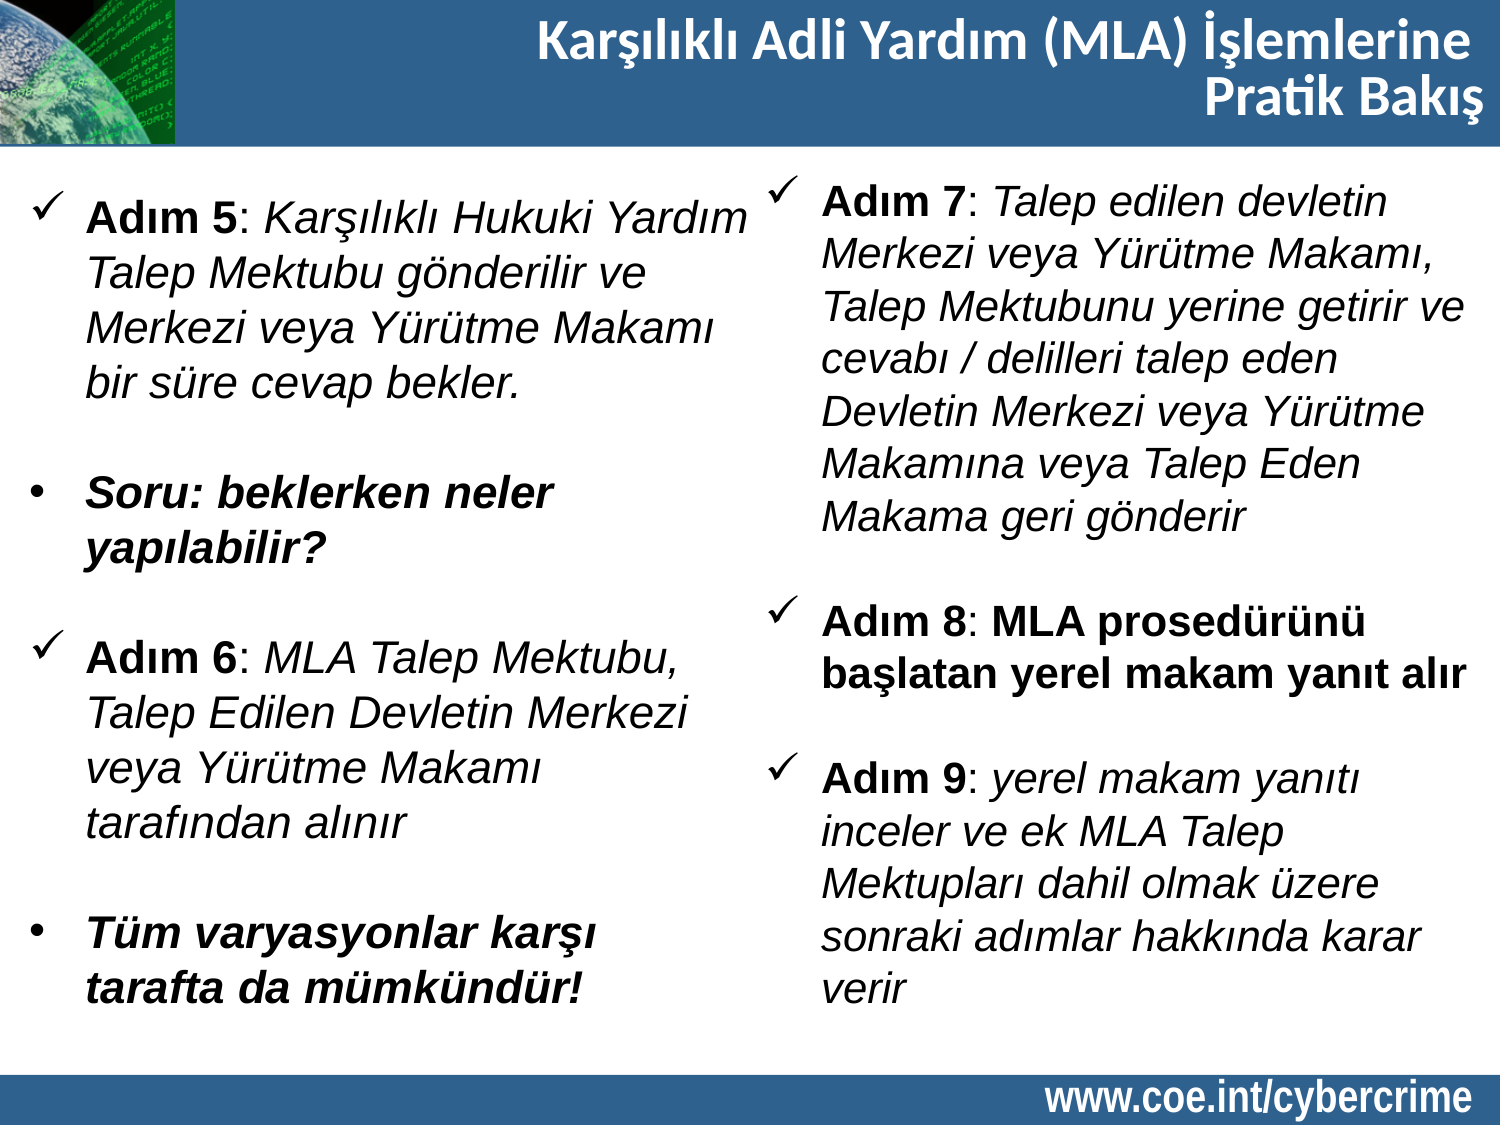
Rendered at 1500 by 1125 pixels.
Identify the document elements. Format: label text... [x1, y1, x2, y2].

text_box www.coe.int/cybercrime [1030, 1059, 1500, 1125]
text_box [0, 1073, 1030, 1125]
text_box Adım 7: Talep edilen devletin Merkezi veya Yürütme Makamı, Talep Mektubunu yerine getirir ve cevabı / delilleri talep eden Devletin Merkezi veya Yürütme Makamına veya Talep Eden Makama geri gönderir Adım 8: MLA prosedürünü başlatan yerel makam yanıt alır Adım 9: yerel makam yanıtı inceler ve ek MLA Talep Mektupları dahil olmak üzere sonraki adımlar hakkında karar verir [749, 165, 1500, 1020]
text_box Adım 5: Karşılıklı Hukuki Yardım Talep Mektubu gönderilir ve Merkezi veya Yürütme Makamı bir süre cevap bekler. Soru: beklerken neler yapılabilir? Adım 6: MLA Talep Mektubu, Talep Edilen Devletin Merkezi veya Yürütme Makamı tarafından alınır Tüm varyasyonlar karşı tarafta da mümkündür! [14, 180, 749, 1020]
picture [0, 0, 175, 144]
text_box Karşılıklı Adli Yardım (MLA) İşlemlerine Pratik Bakış [177, 0, 1500, 149]
